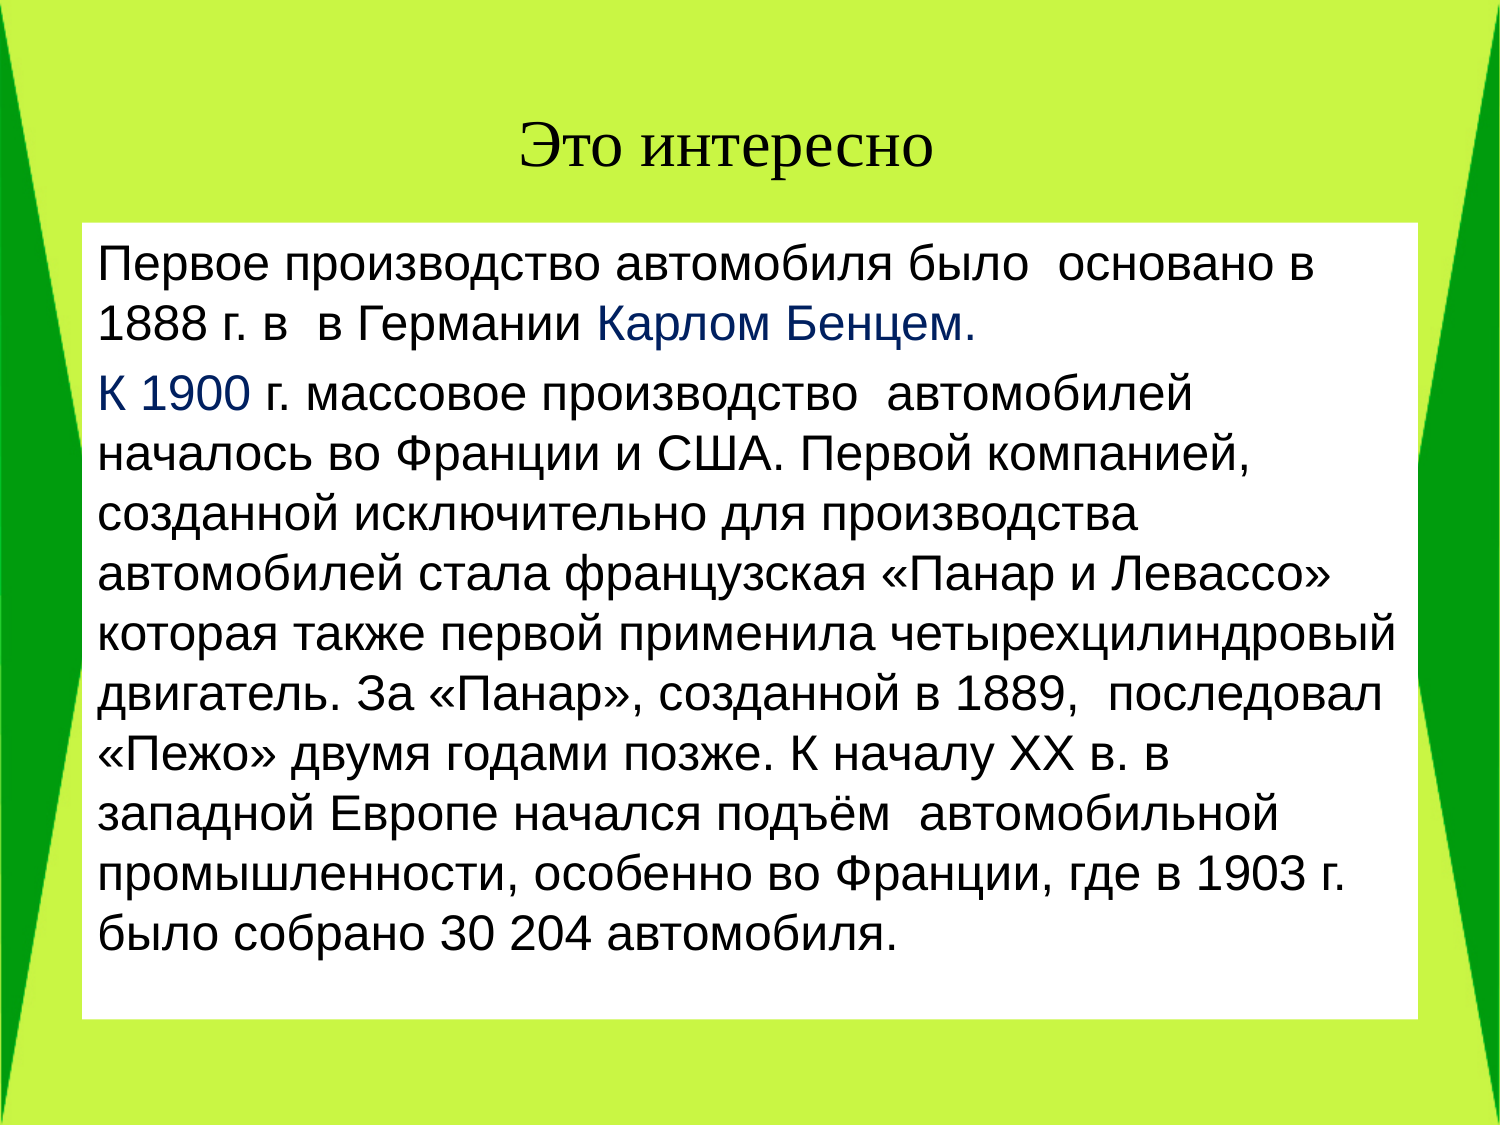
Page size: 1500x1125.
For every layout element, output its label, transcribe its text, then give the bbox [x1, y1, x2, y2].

subtitle Первое производство автомобиля было основано в 1888 г. в в Германии Карлом Бенцем. К 1900 г. массовое производство автомобилей началось во Франции и США. Первой компанией, созданной исключительно для производства автомобилей стала французская «Панар и Левассо» которая также первой применила четырехцилиндровый двигатель. За «Панар», созданной в 1889, последовал «Пежо» двумя годами позже. К началу ХХ в. в западной Европе начался подъём автомобильной промышленности, особенно во Франции, где в 1903 г. было собрано 30 204 автомобиля. [81, 222, 1419, 1020]
title Это интересно [116, 70, 1337, 188]
picture [0, 0, 1500, 1125]
